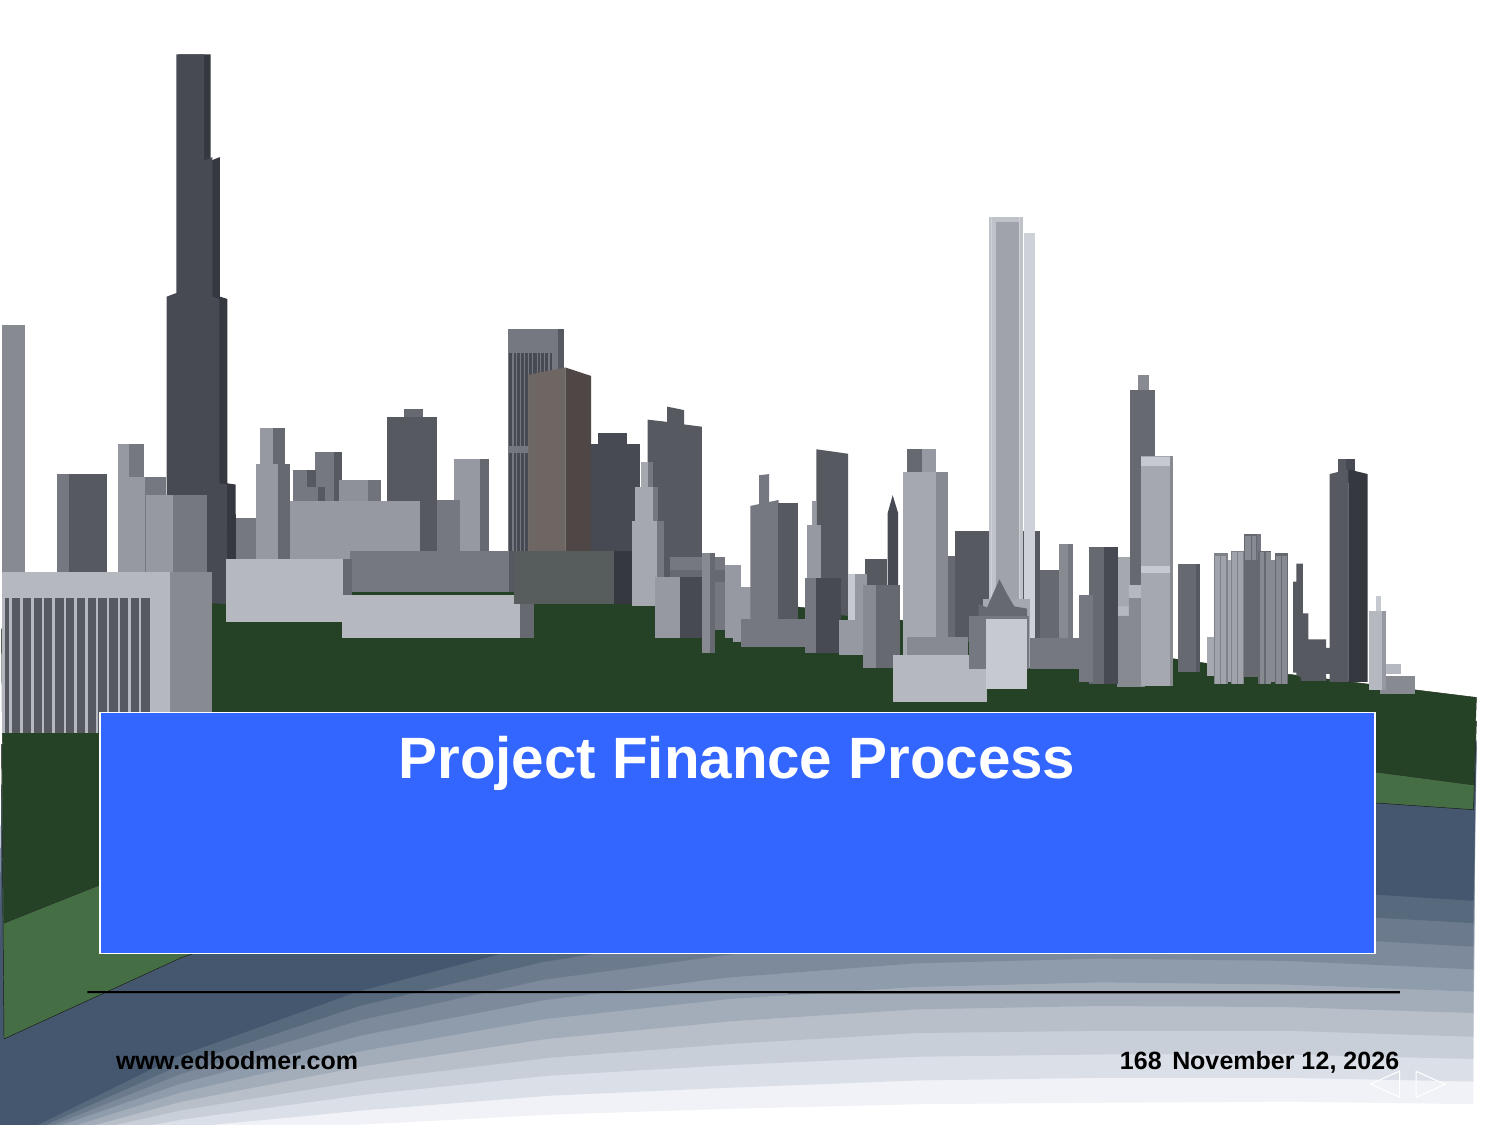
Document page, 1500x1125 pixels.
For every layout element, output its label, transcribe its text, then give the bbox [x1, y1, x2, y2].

title Project Finance Process [99, 712, 1376, 954]
